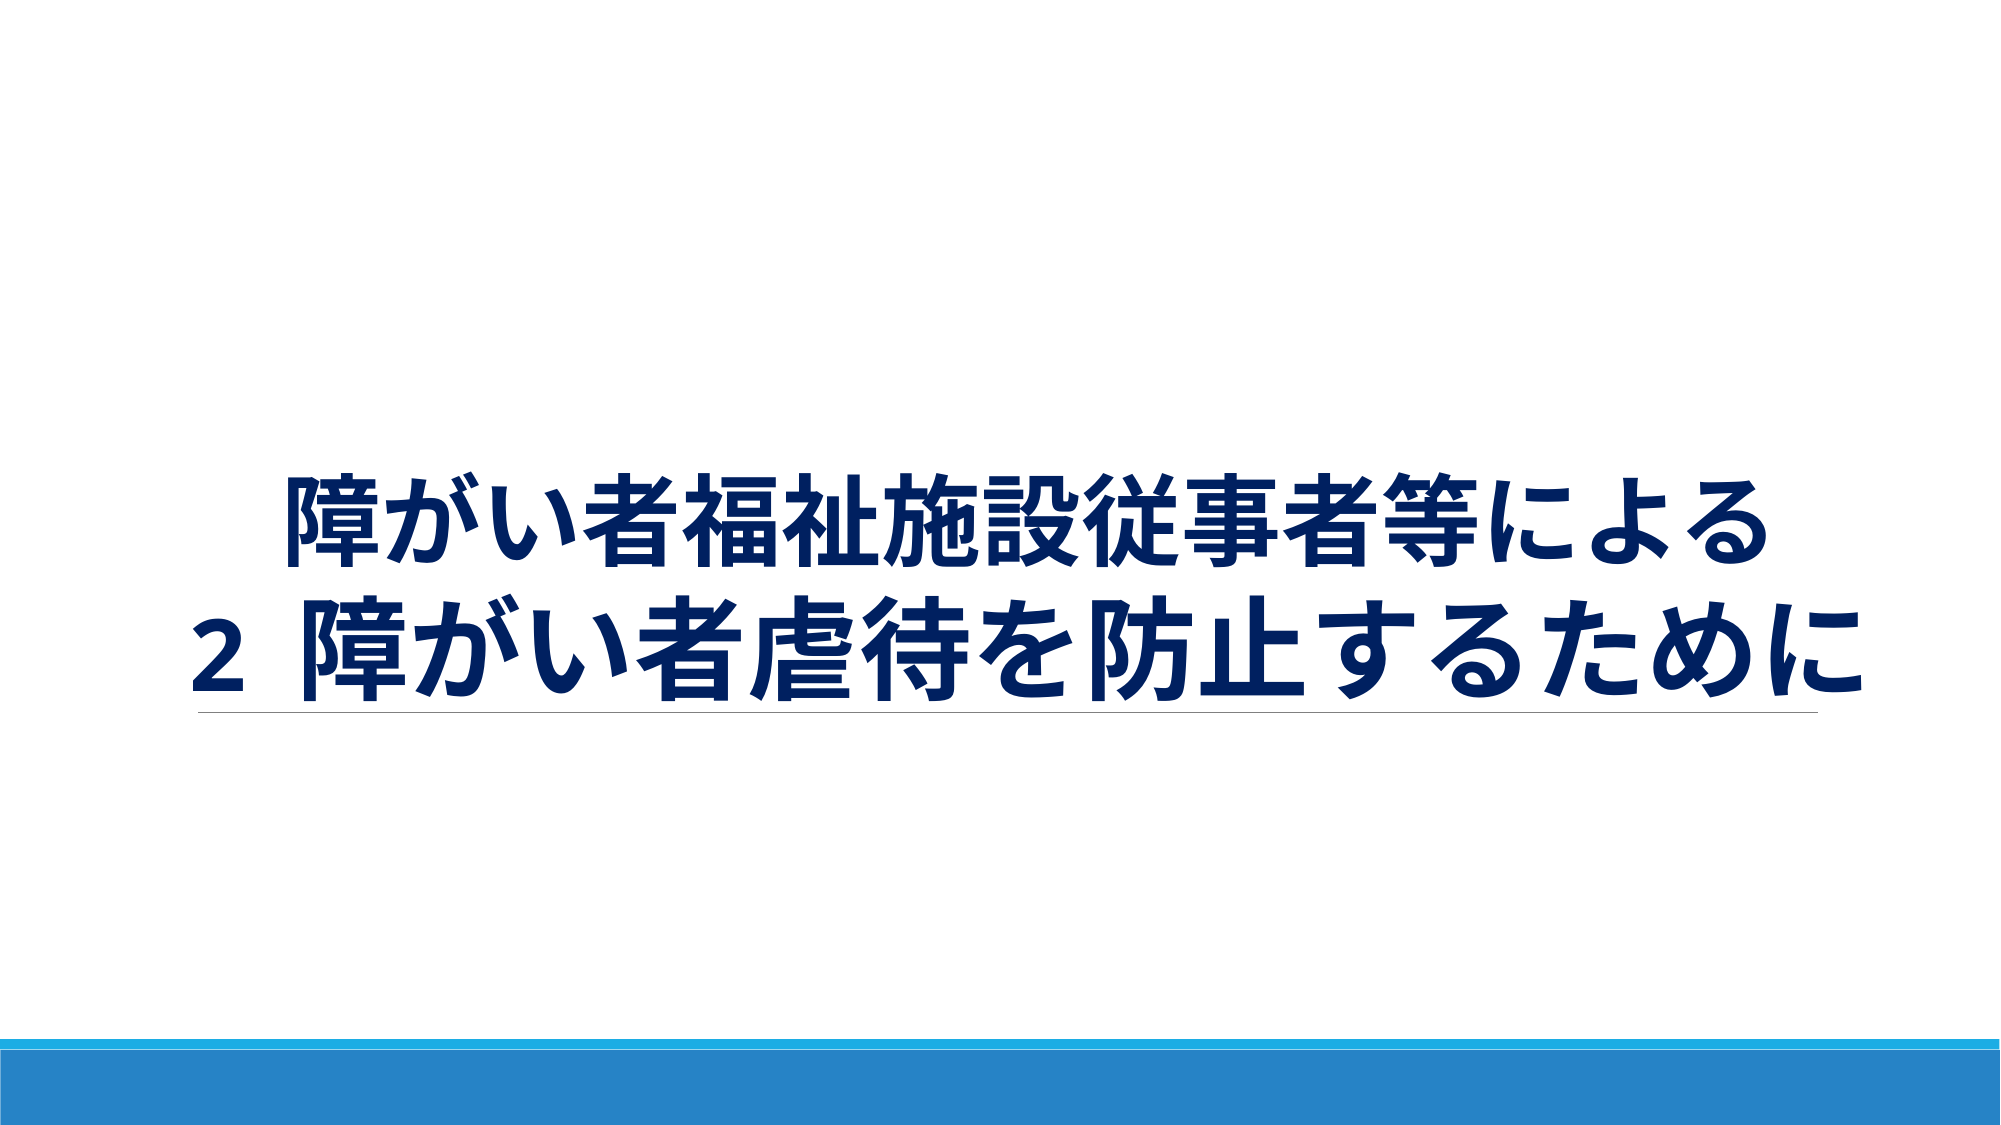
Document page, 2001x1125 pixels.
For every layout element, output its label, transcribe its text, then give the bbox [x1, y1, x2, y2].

title 障がい者福祉施設従事者等による 2 障がい者虐待を防止するために [174, 294, 1971, 879]
